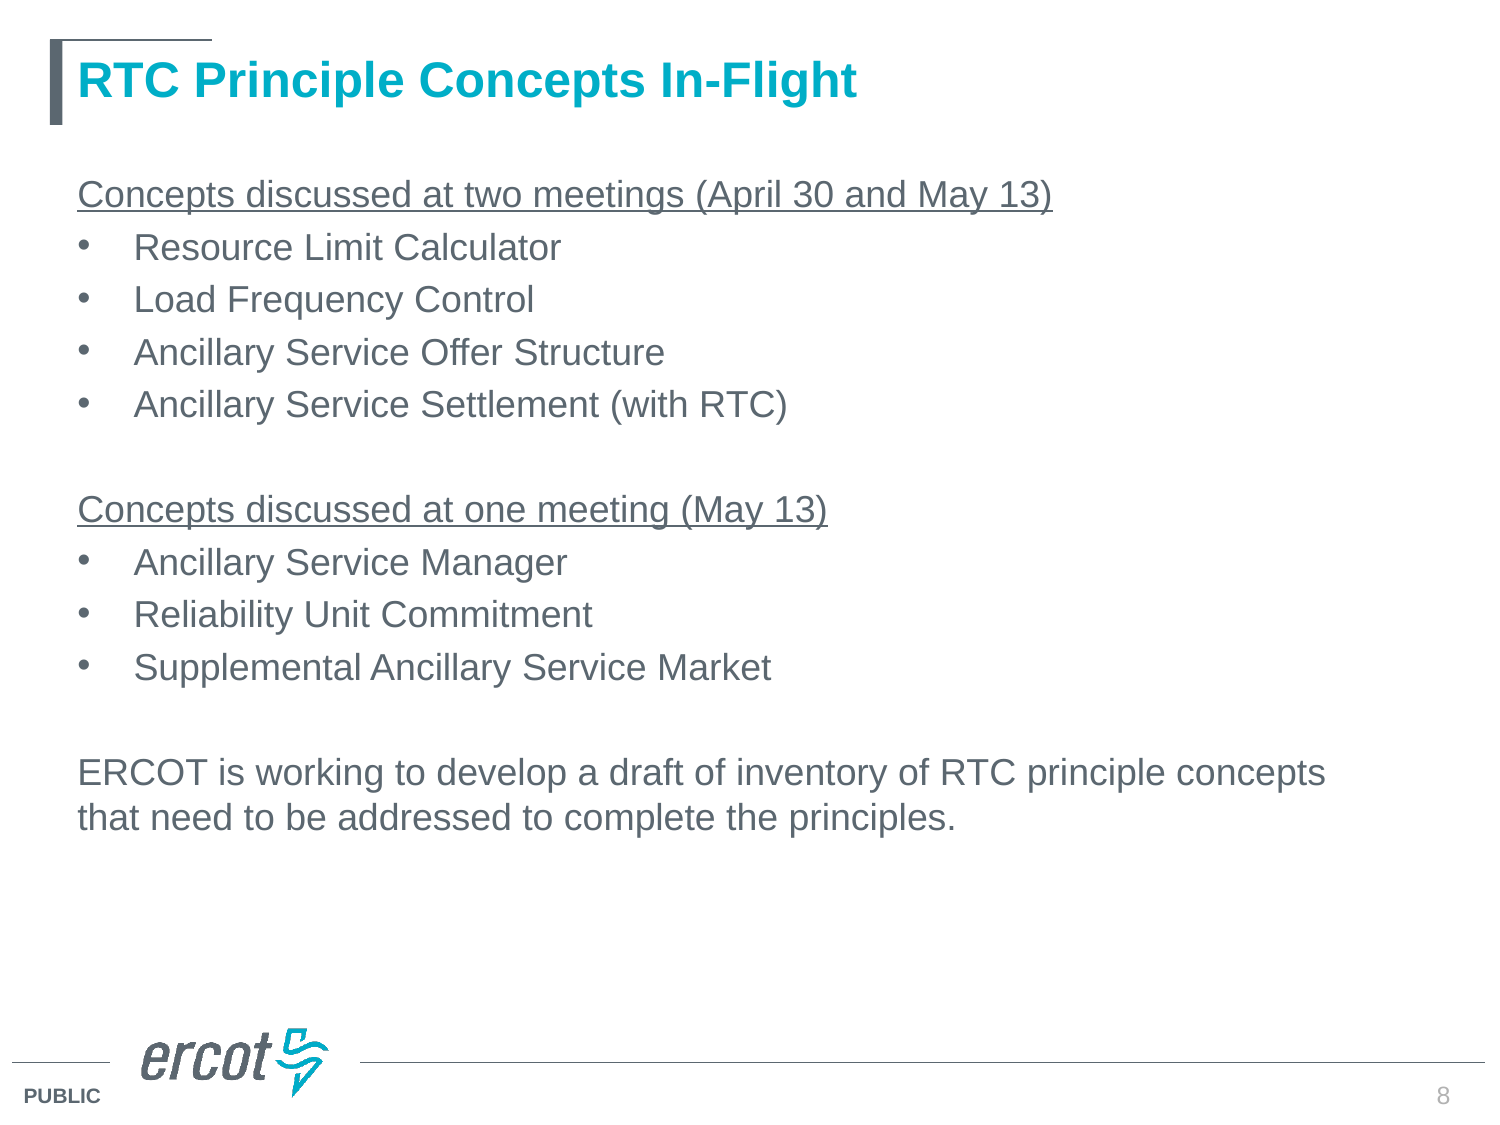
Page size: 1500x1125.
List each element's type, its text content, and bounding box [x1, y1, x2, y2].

title RTC Principle Concepts In-Flight [62, 39, 1450, 125]
slide_number 8 [1400, 1076, 1488, 1113]
list Concepts discussed at two meetings (April 30 and May 13) Resource Limit Calculator Load Frequency Control Ancillary Service Offer Structure Ancillary Service Settlement (with RTC) Concepts discussed at one meeting (May 13) Ancillary Service Manager Reliability Unit Commitment Supplemental Ancillary Service Market ERCOT is working to develop a draft of inventory of RTC principle concepts that need to be addressed to complete the principles. [62, 162, 1411, 942]
picture [137, 1024, 332, 1100]
